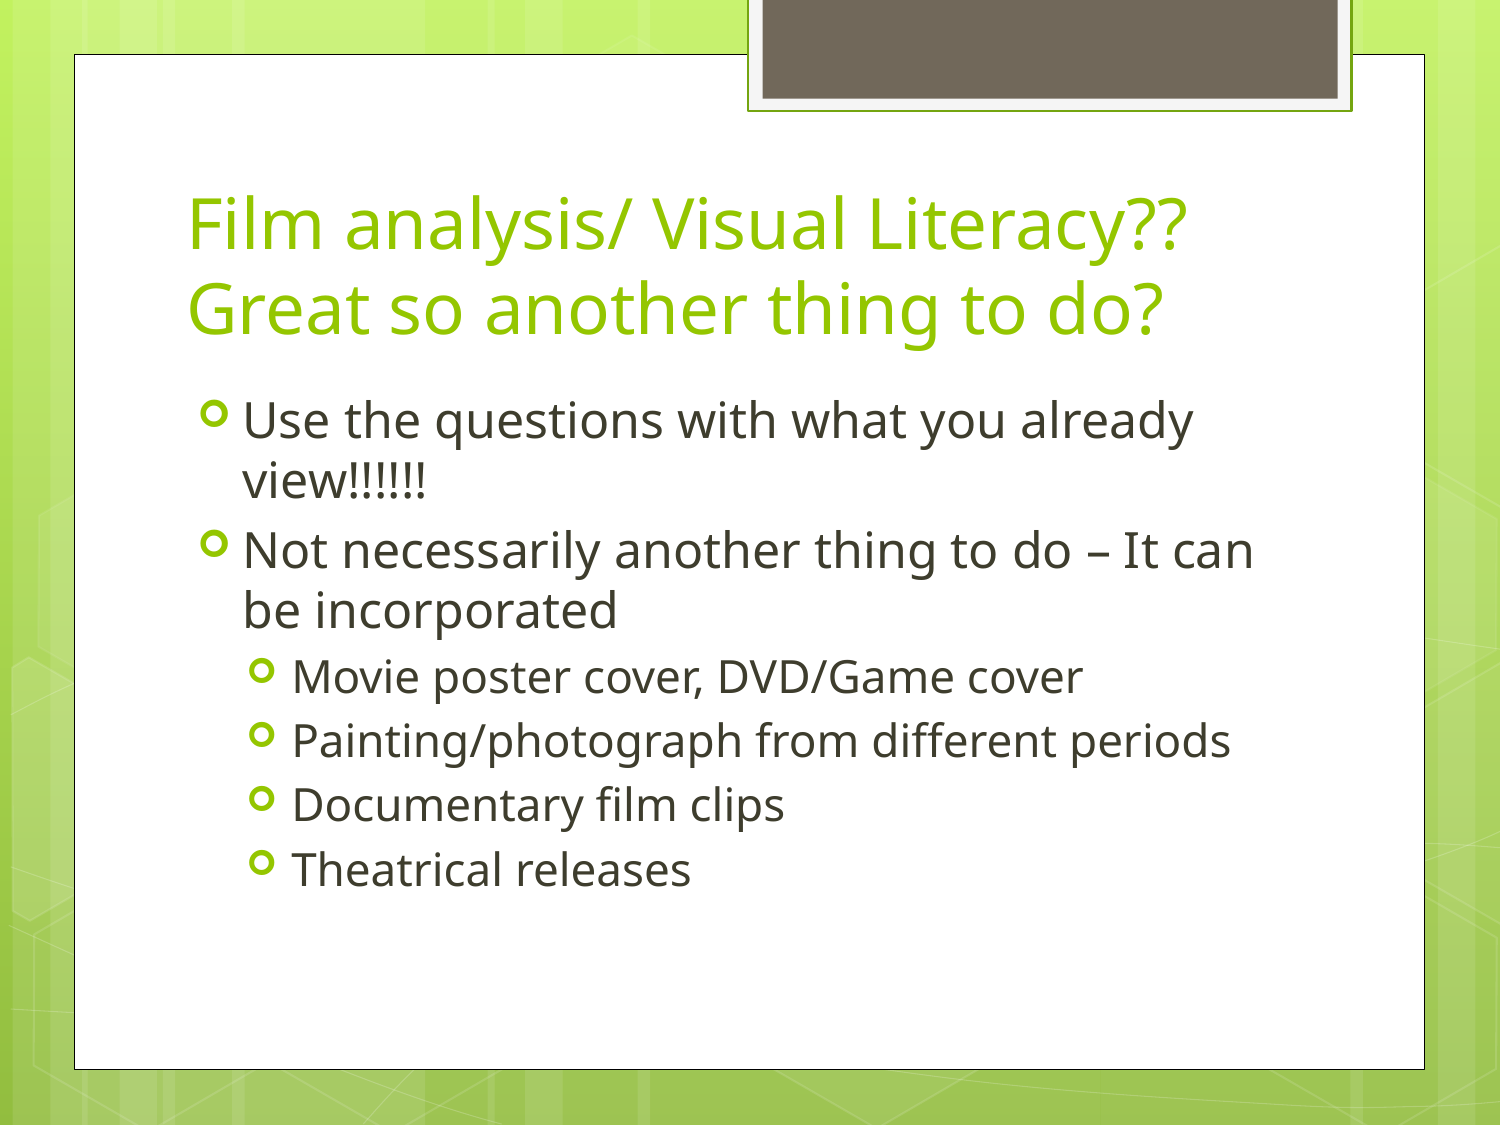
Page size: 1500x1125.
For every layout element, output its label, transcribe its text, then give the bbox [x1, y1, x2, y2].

title Film analysis/ Visual Literacy?? Great so another thing to do? [171, 168, 1324, 357]
list Use the questions with what you already view!!!!!! Not necessarily another thing to do – It can be incorporated Movie poster cover, DVD/Game cover Painting/photograph from different periods Documentary film clips Theatrical releases [171, 381, 1283, 957]
